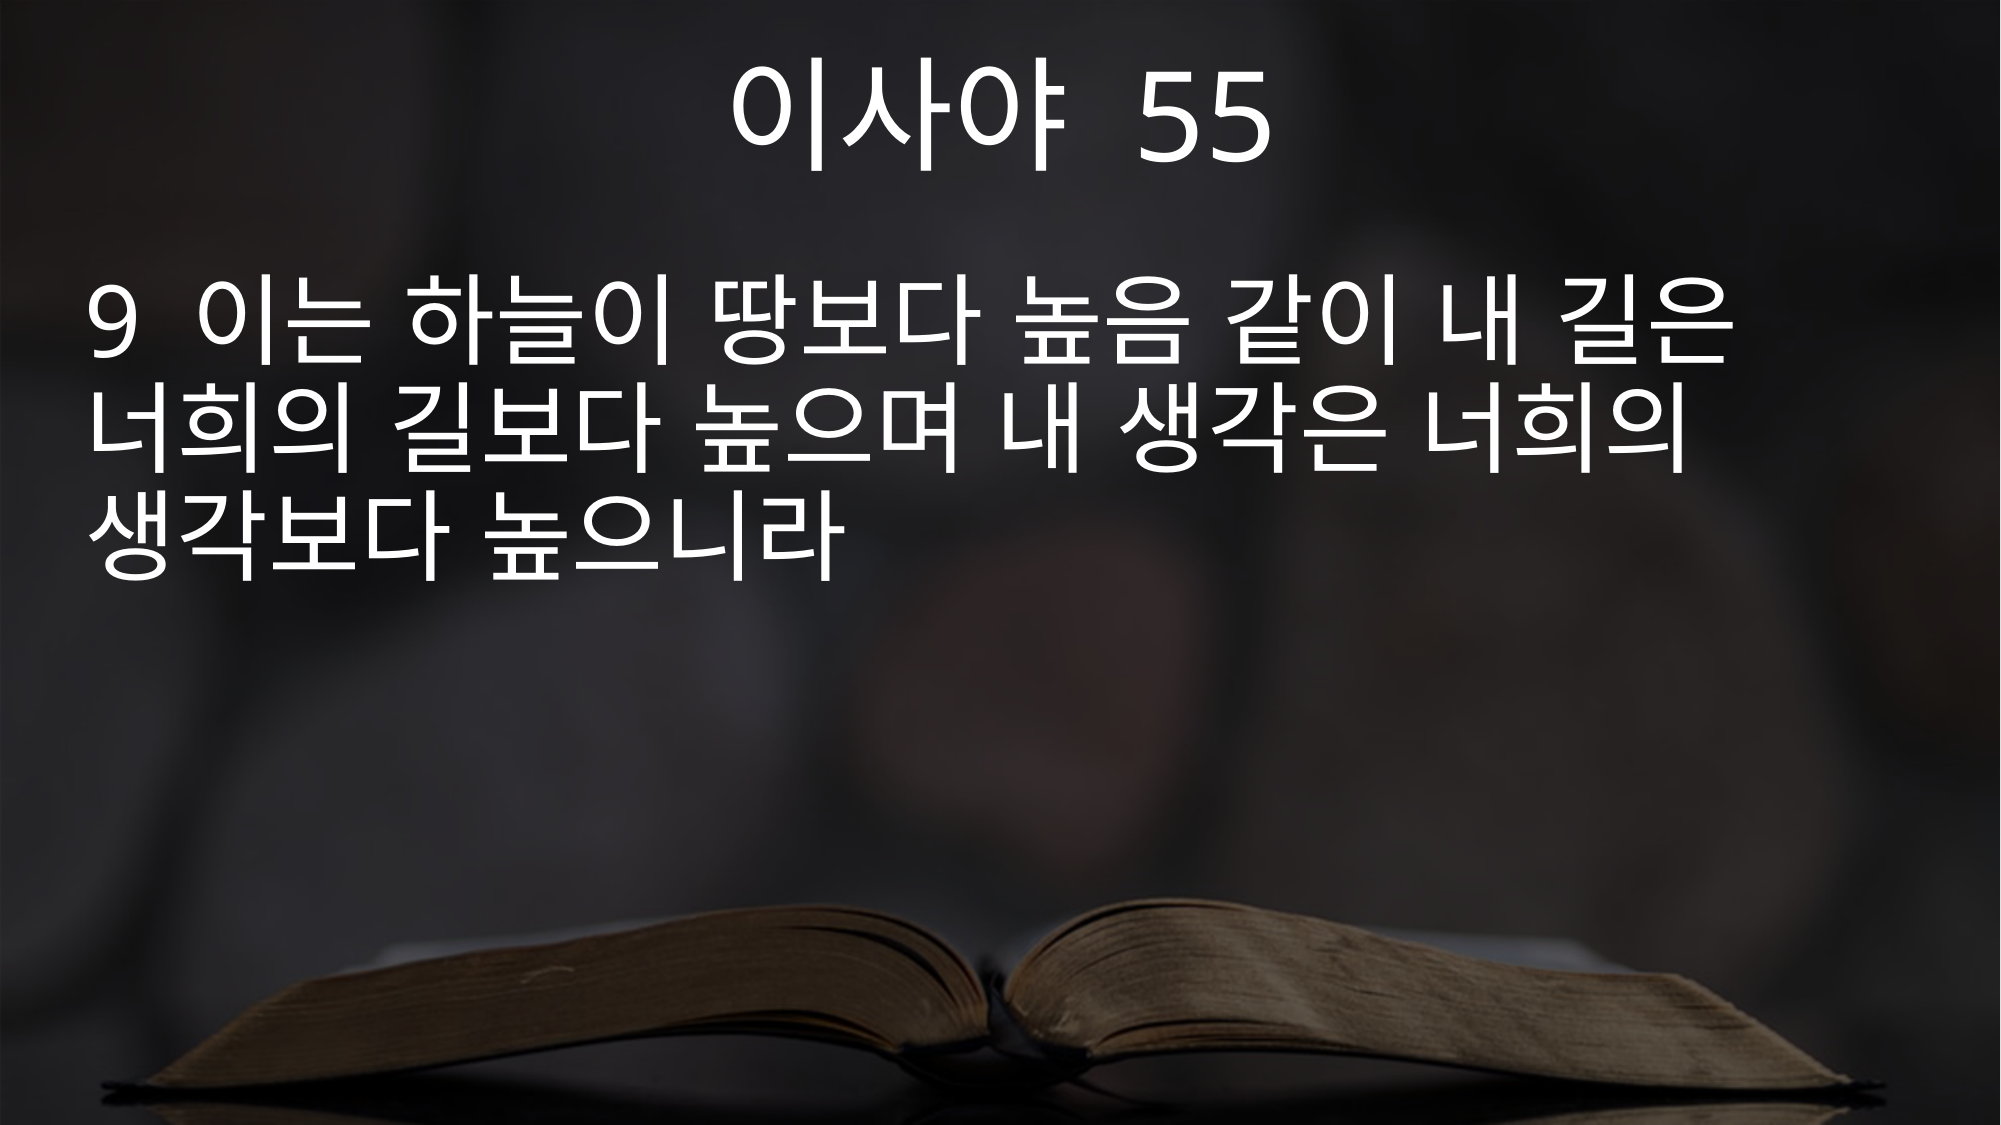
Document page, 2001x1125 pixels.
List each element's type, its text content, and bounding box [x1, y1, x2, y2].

list 9 이는 하늘이 땅보다 높음 같이 내 길은 너희의 길보다 높으며 내 생각은 너희의 생각보다 높으니라 [69, 263, 1953, 423]
picture [0, 0, 2001, 1125]
footer 이사야 55 [0, 32, 2000, 192]
